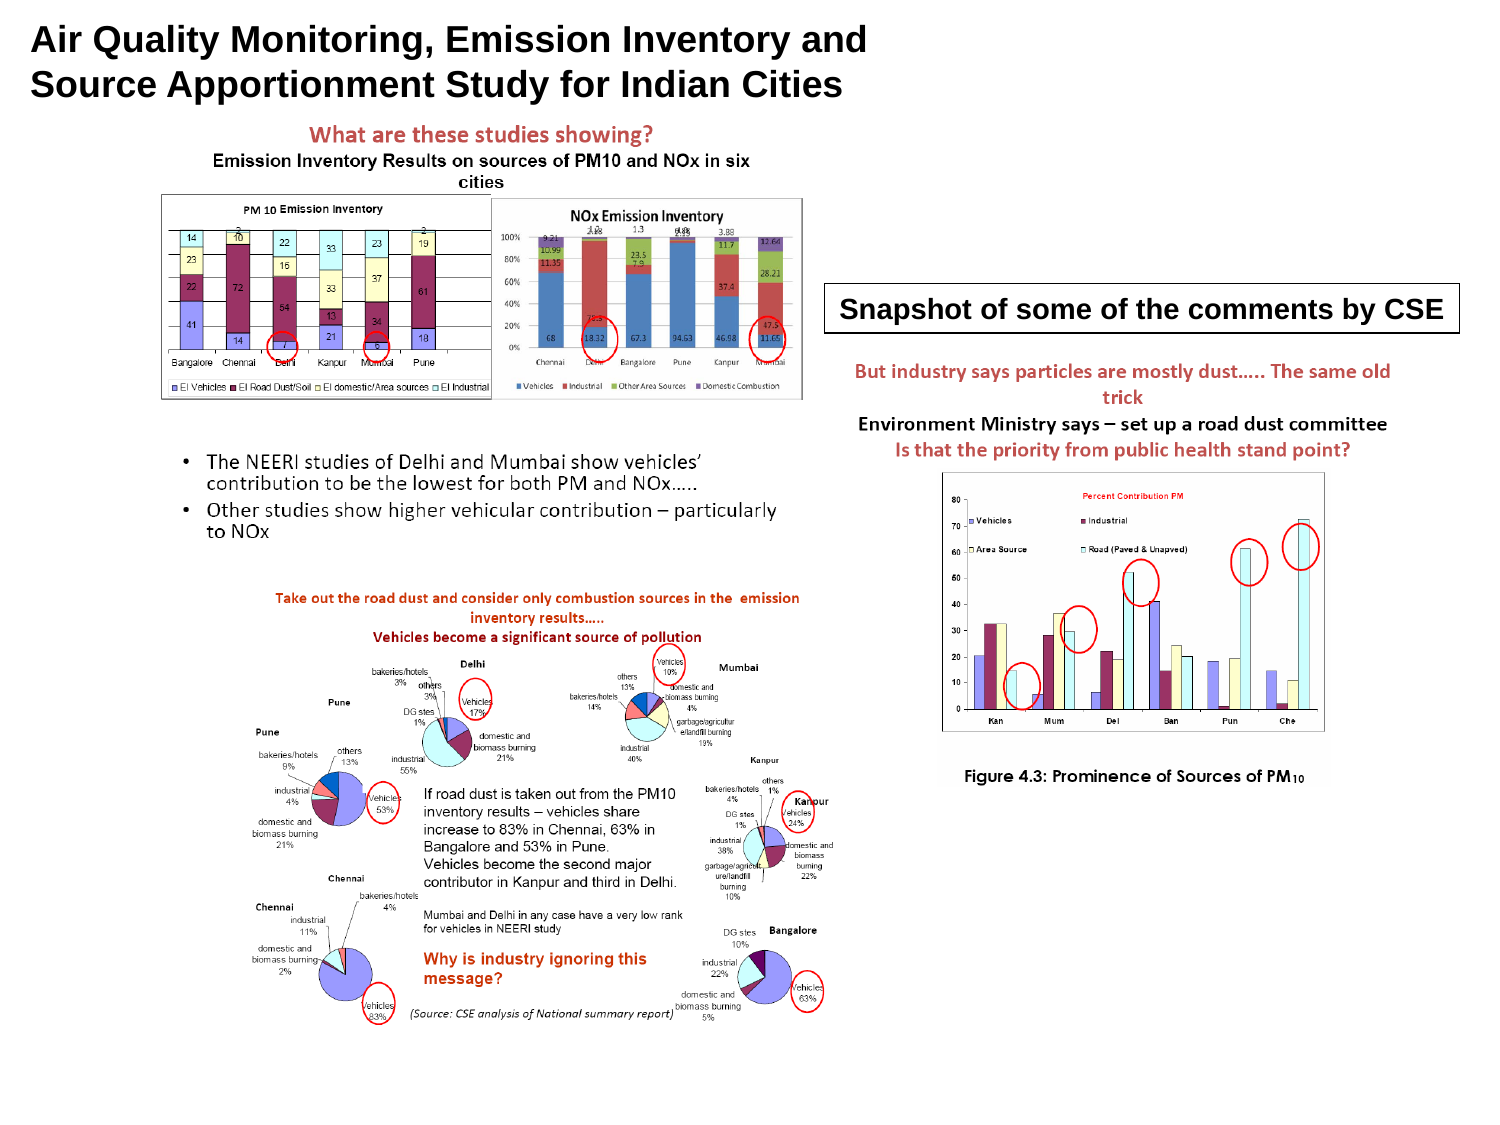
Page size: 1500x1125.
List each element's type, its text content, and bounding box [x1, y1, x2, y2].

text_box Air Quality Monitoring, Emission Inventory and Source Apportionment Study for Indian Cities [15, 7, 895, 112]
picture [149, 112, 813, 554]
picture [249, 587, 838, 1029]
text_box Snapshot of some of the comments by CSE [824, 283, 1460, 333]
picture [849, 362, 1401, 788]
